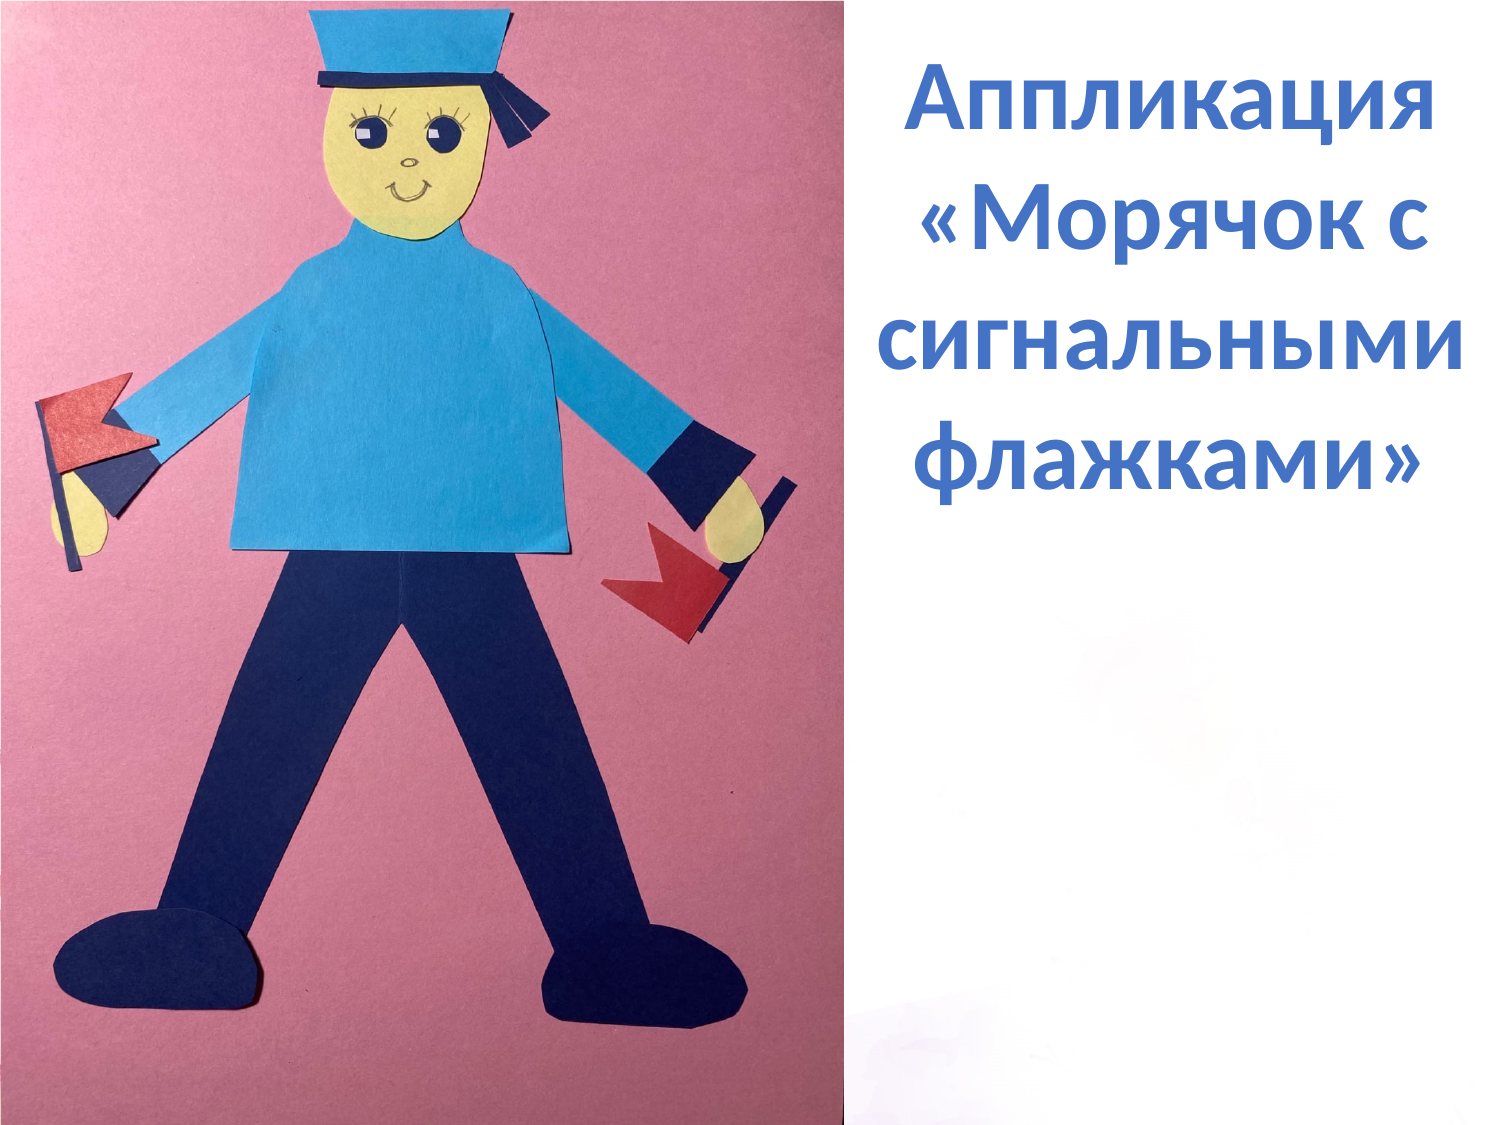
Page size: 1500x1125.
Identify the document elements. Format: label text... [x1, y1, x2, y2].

picture [0, 0, 1500, 1125]
text_box Аппликация «Морячок с сигнальными флажками» [843, 22, 1500, 518]
